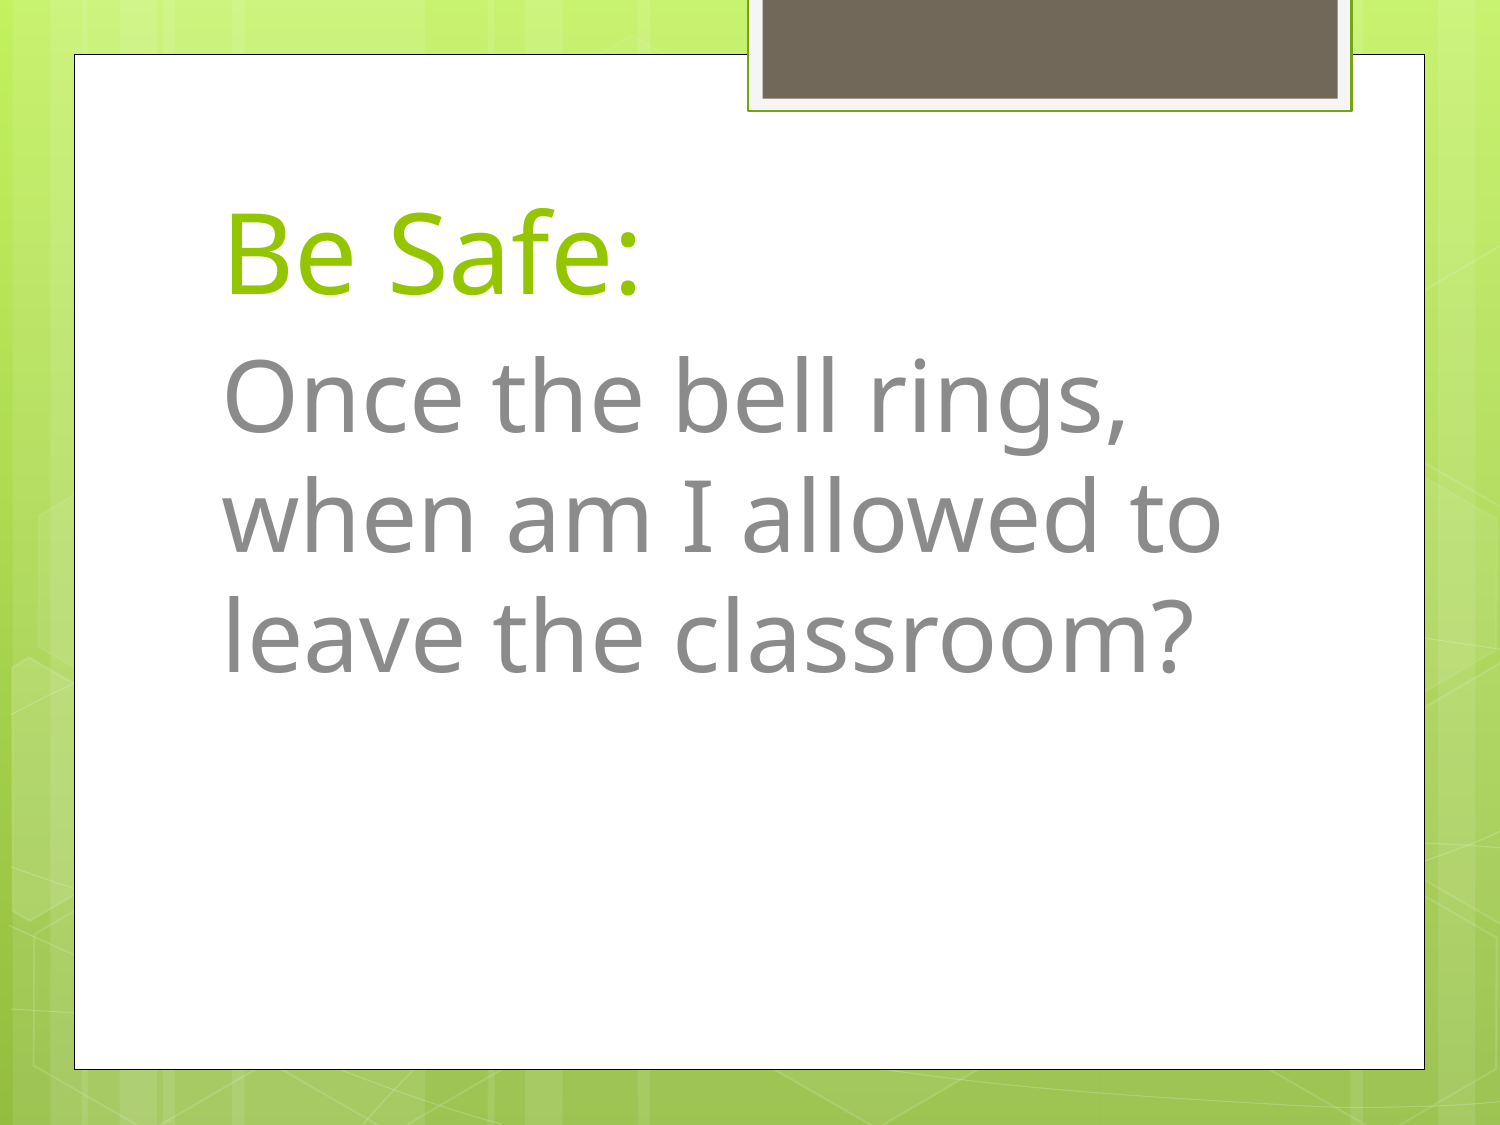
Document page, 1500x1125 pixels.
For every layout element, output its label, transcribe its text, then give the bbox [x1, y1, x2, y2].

list Once the bell rings, when am I allowed to leave the classroom? [206, 324, 1296, 950]
title Be Safe: [206, 174, 1296, 324]
